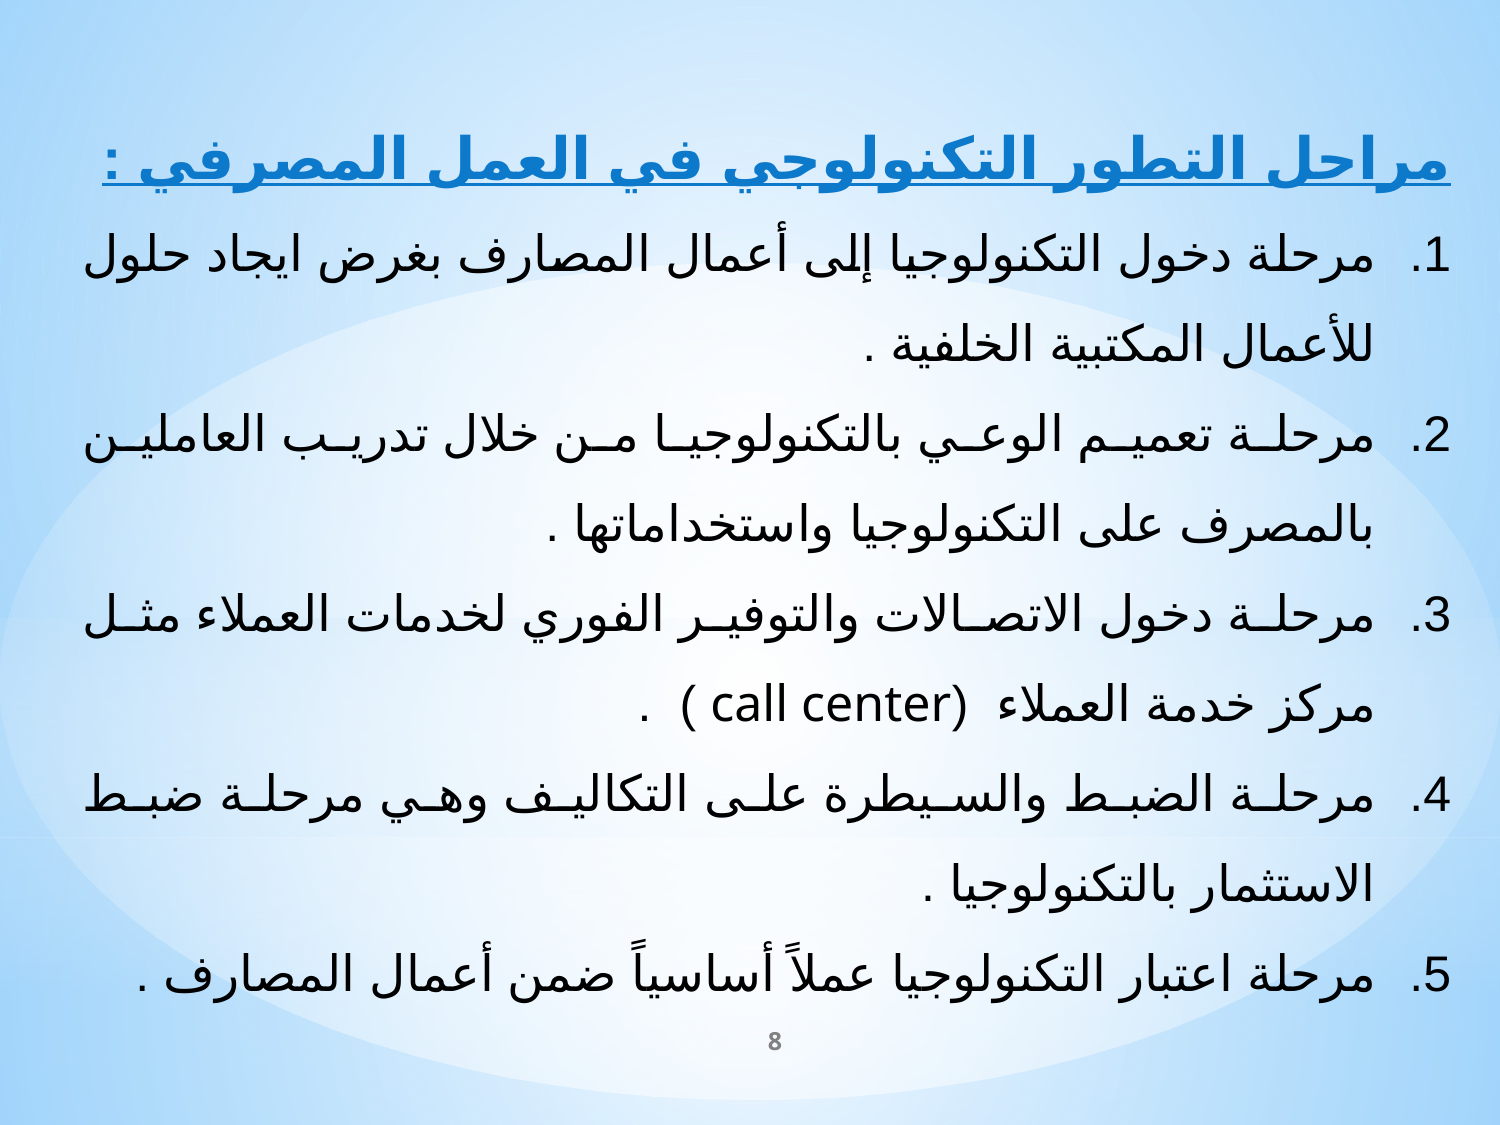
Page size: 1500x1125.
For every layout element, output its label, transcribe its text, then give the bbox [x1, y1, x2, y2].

text_box مراحل التطور التكنولوجي في العمل المصرفي : مرحلة دخول التكنولوجيا إلى أعمال المصارف بغرض ايجاد حلول للأعمال المكتبية الخلفية . مرحلة تعميم الوعي بالتكنولوجيا من خلال تدريب العاملين بالمصرف على التكنولوجيا واستخداماتها . مرحلة دخول الاتصالات والتوفير الفوري لخدمات العملاء مثل مركز خدمة العملاء (call center ) . مرحلة الضبط والسيطرة على التكاليف وهي مرحلة ضبط الاستثمار بالتكنولوجيا . مرحلة اعتبار التكنولوجيا عملاً أساسياً ضمن أعمال المصارف . [67, 78, 1466, 1099]
